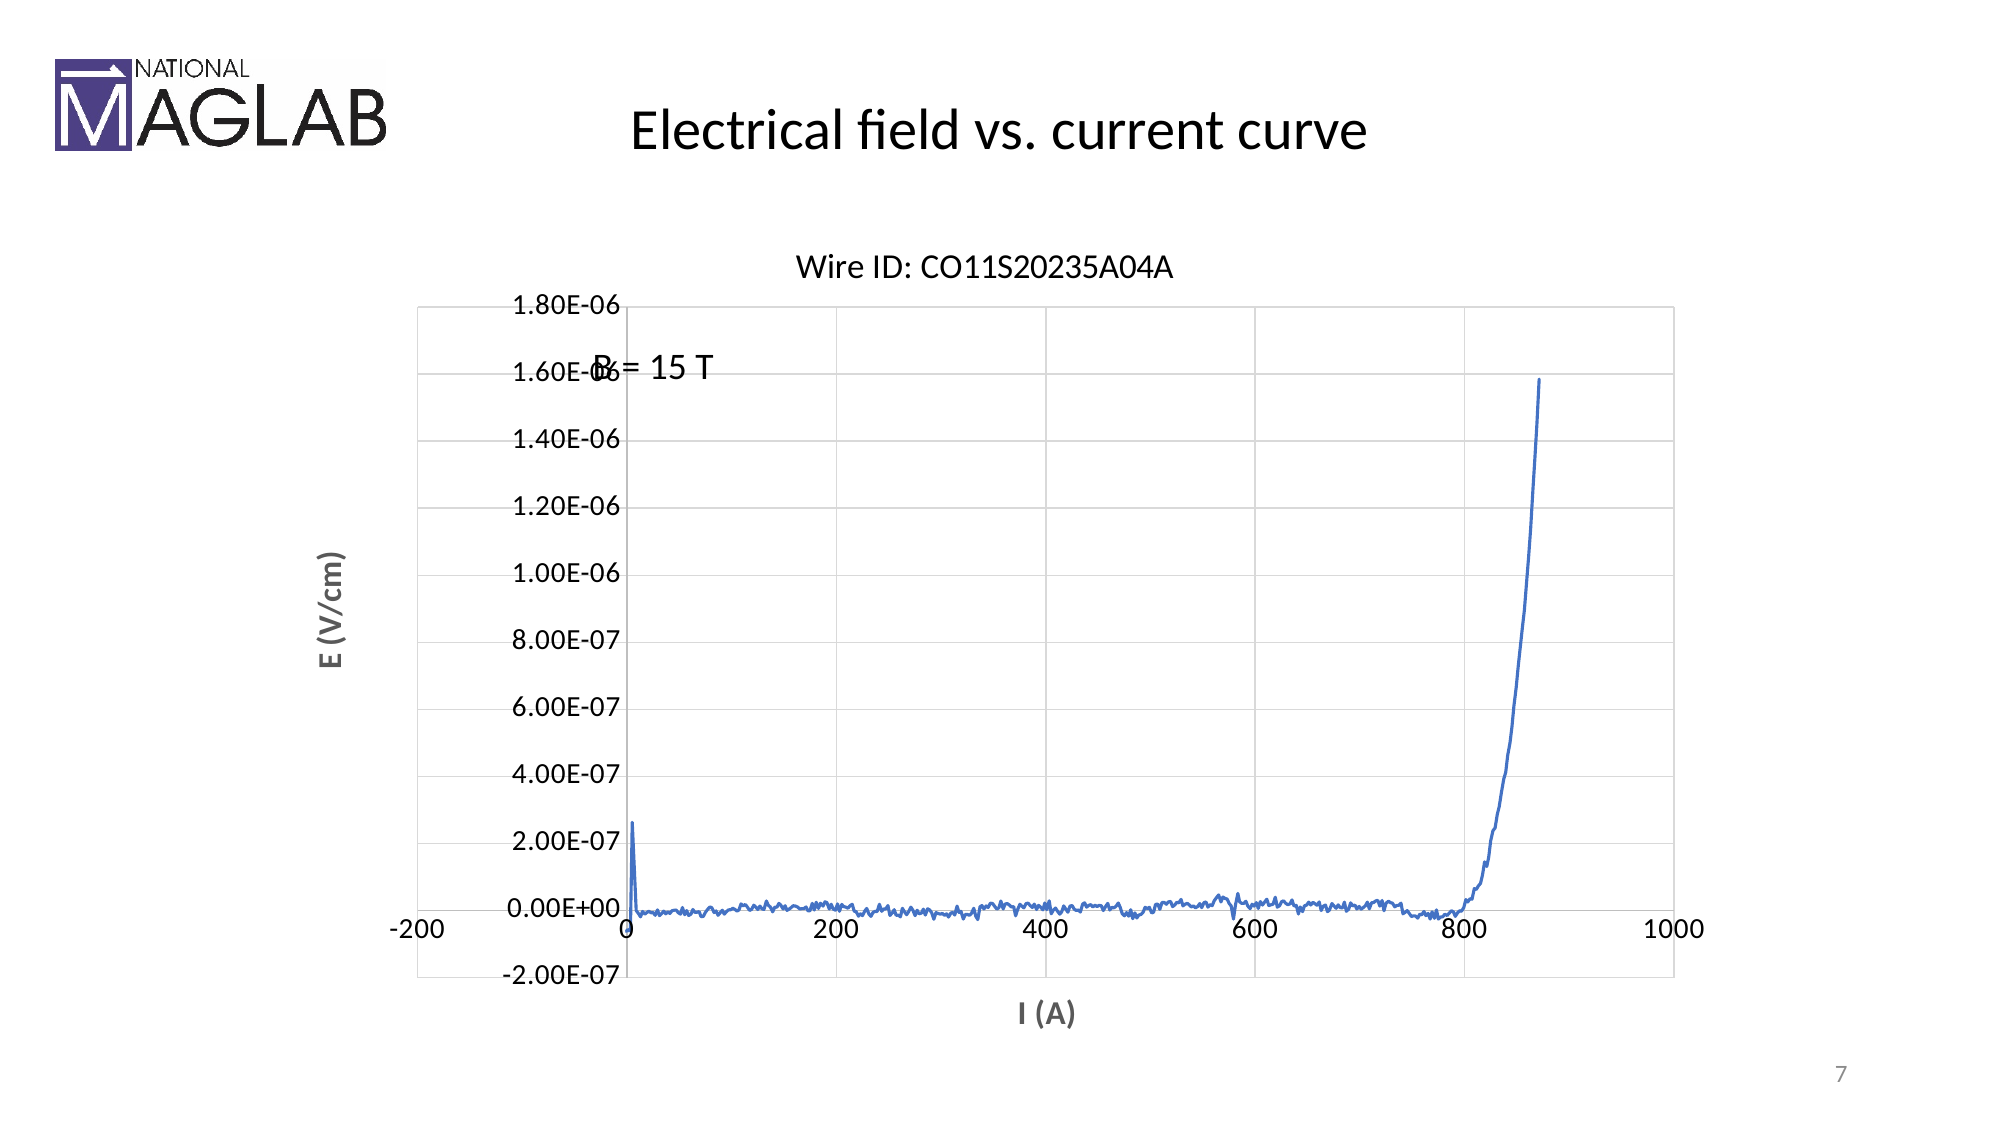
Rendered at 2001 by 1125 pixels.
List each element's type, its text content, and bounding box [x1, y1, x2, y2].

chart [243, 217, 1727, 1043]
title Electrical field vs. current curve [137, 22, 1863, 240]
slide_number 7 [1412, 1042, 1863, 1103]
picture [55, 59, 386, 151]
